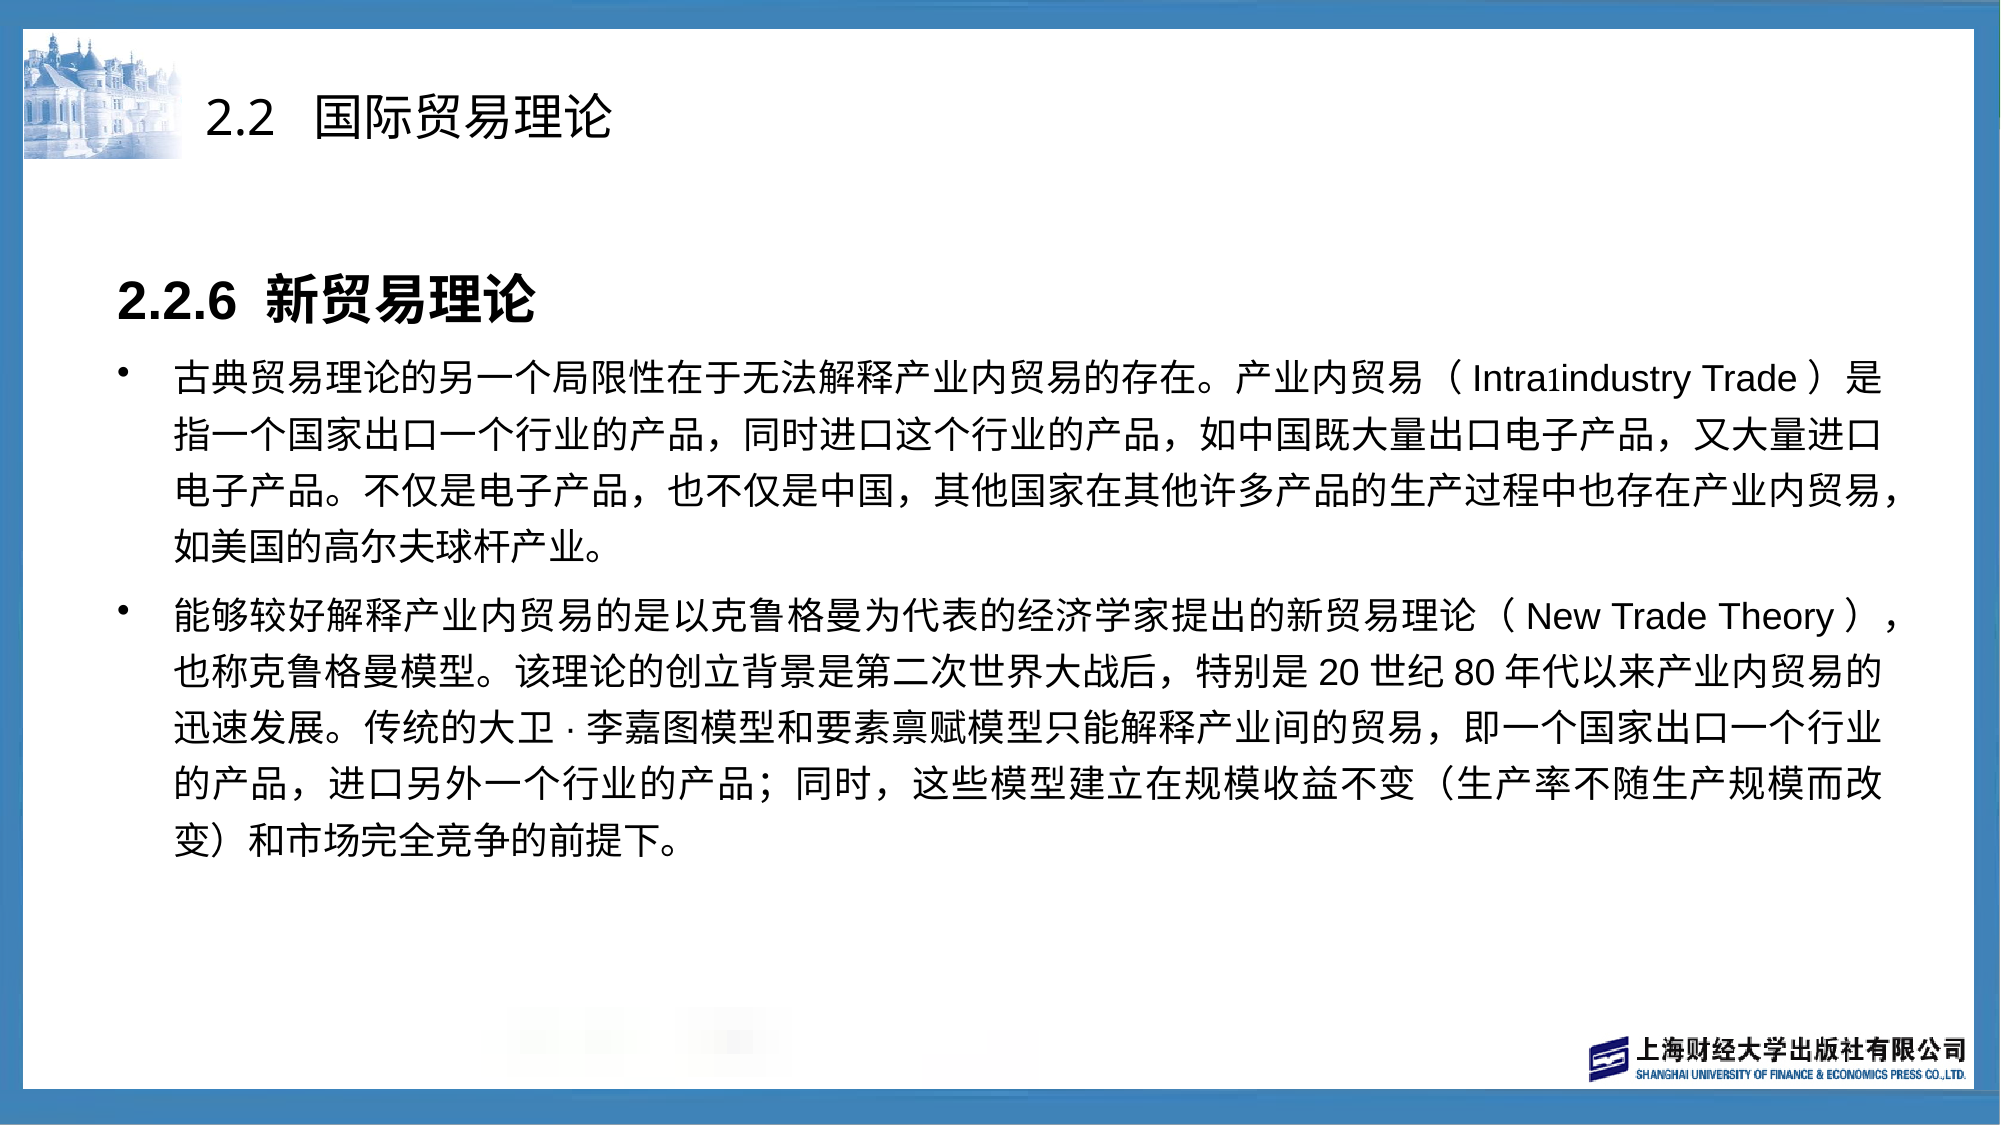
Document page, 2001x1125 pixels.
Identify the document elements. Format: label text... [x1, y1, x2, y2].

title 2.2 国际贸易理论 [190, 64, 1547, 168]
list 2.2.6 新贸易理论 古典贸易理论的另一个局限性在于无法解释产业内贸易的存在。产业内贸易（Intraindustry Trade）是指一个国家出口一个行业的产品，同时进口这个行业的产品，如中国既大量出口电子产品，又大量进口电子产品。不仅是电子产品，也不仅是中国，其他国家在其他许多产品的生产过程中也存在产业内贸易，如美国的高尔夫球杆产业。 能够较好解释产业内贸易的是以克鲁格曼为代表的经济学家提出的新贸易理论（New Trade Theory），也称克鲁格曼模型。该理论的创立背景是第二次世界大战后，特别是20世纪80年代以来产业内贸易的迅速发展。传统的大卫·李嘉图模型和要素禀赋模型只能解释产业间的贸易，即一个国家出口一个行业的产品，进口另外一个行业的产品；同时，这些模型建立在规模收益不变（生产率不随生产规模而改变）和市场完全竞争的前提下。 [102, 241, 1898, 1065]
picture [0, 0, 2001, 1125]
